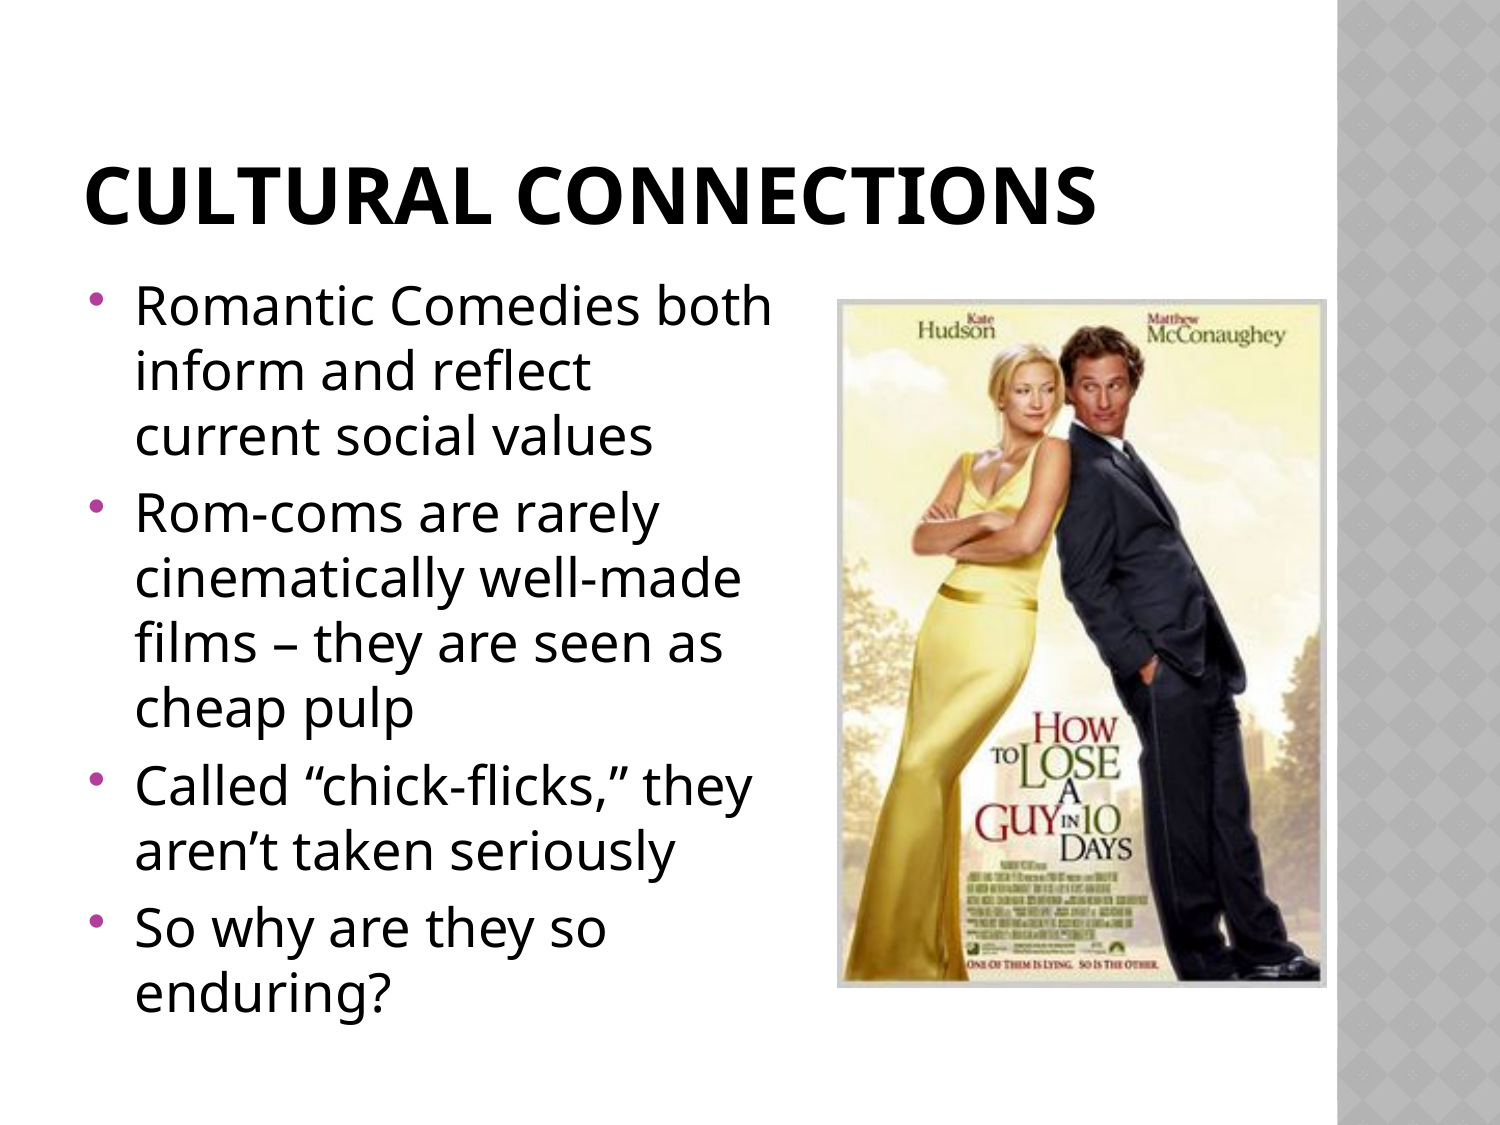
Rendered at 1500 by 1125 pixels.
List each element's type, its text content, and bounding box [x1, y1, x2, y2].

title Cultural Connections [75, 52, 1263, 240]
list Romantic Comedies both inform and reflect current social values Rom-coms are rarely cinematically well-made films – they are seen as cheap pulp Called “chick-flicks,” they aren’t taken seriously So why are they so enduring? [75, 264, 800, 1059]
picture [837, 299, 1327, 988]
